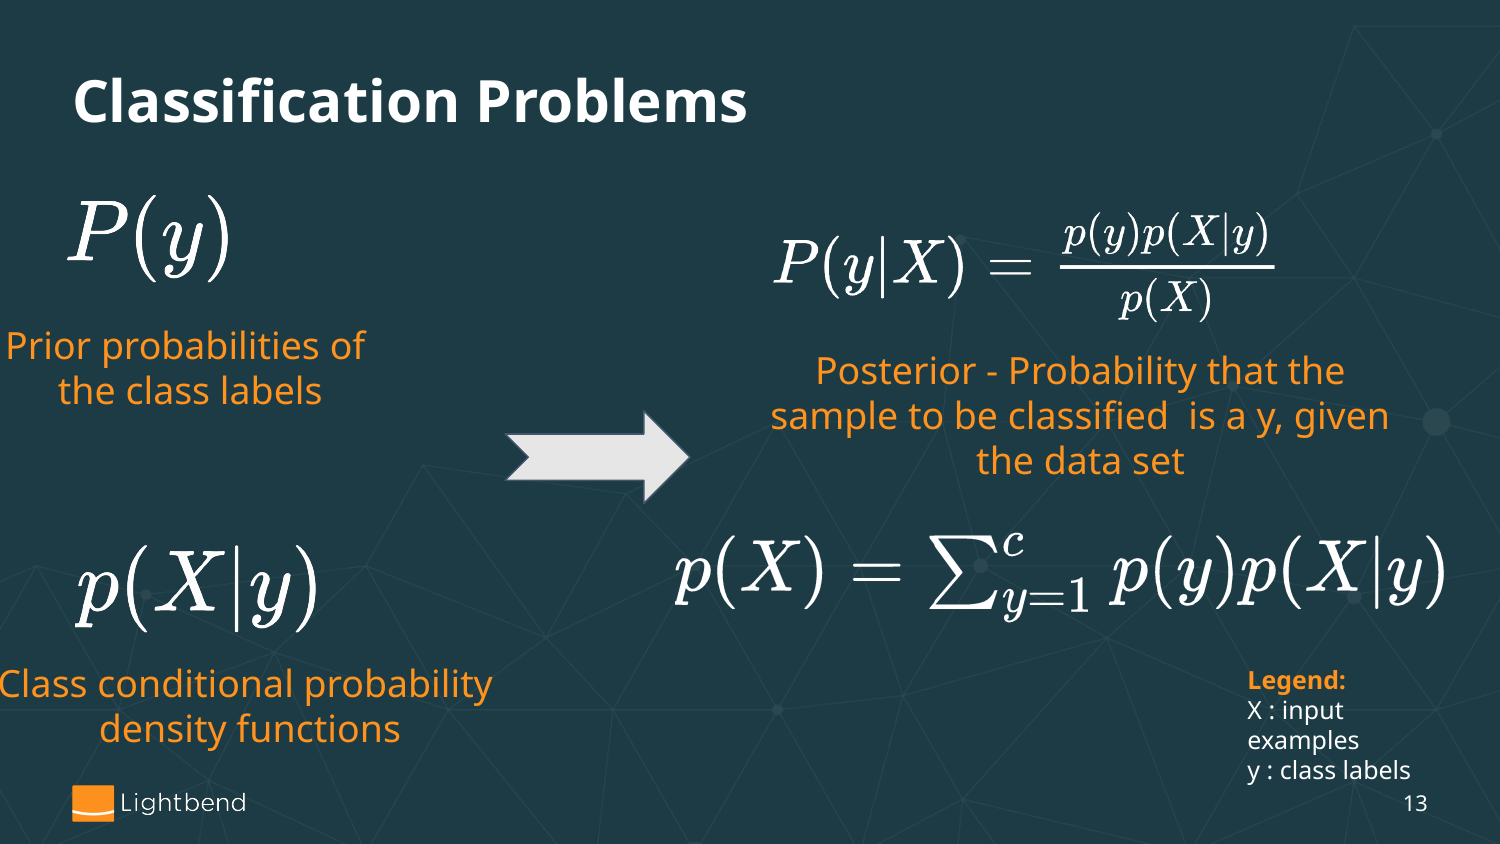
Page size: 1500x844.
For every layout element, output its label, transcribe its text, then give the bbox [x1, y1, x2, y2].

text_box [505, 410, 691, 504]
picture [62, 187, 239, 292]
text_box Posterior - Probability that the sample to be classified is a y, given the data set [747, 332, 1414, 460]
text_box Legend: X : input examples y : class labels [1232, 649, 1470, 777]
slide_number ‹#› [1090, 782, 1428, 827]
picture [674, 524, 1454, 630]
title Classification Problems [72, 54, 1428, 153]
picture [72, 785, 245, 822]
text_box Prior probabilities of the class labels [0, 307, 400, 386]
picture [771, 206, 1283, 328]
picture [74, 537, 331, 642]
text_box Class conditional probability density functions [0, 644, 544, 724]
